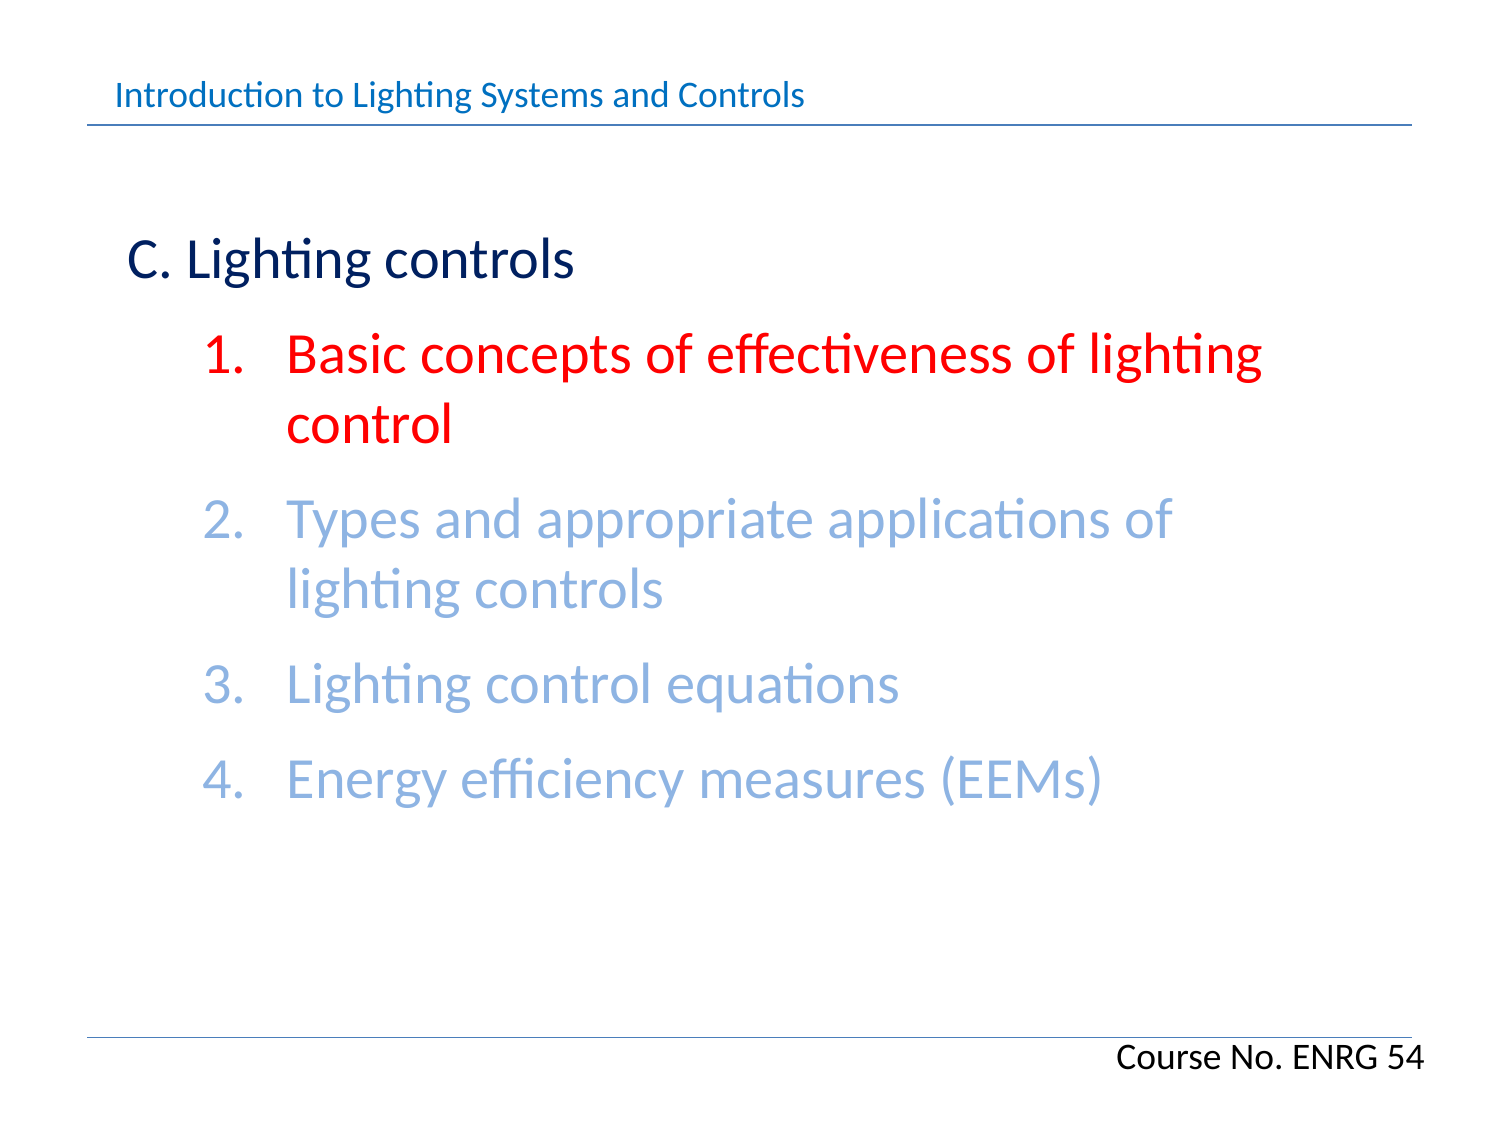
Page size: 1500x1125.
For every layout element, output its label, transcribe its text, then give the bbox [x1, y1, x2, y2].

text_box C. Lighting controls Basic concepts of effectiveness of lighting control Types and appropriate applications of lighting controls Lighting control equations Energy efficiency measures (EEMs) [112, 212, 1363, 818]
text_box Course No. ENRG 54 [1101, 1024, 1441, 1085]
text_box Introduction to Lighting Systems and Controls [99, 62, 838, 123]
